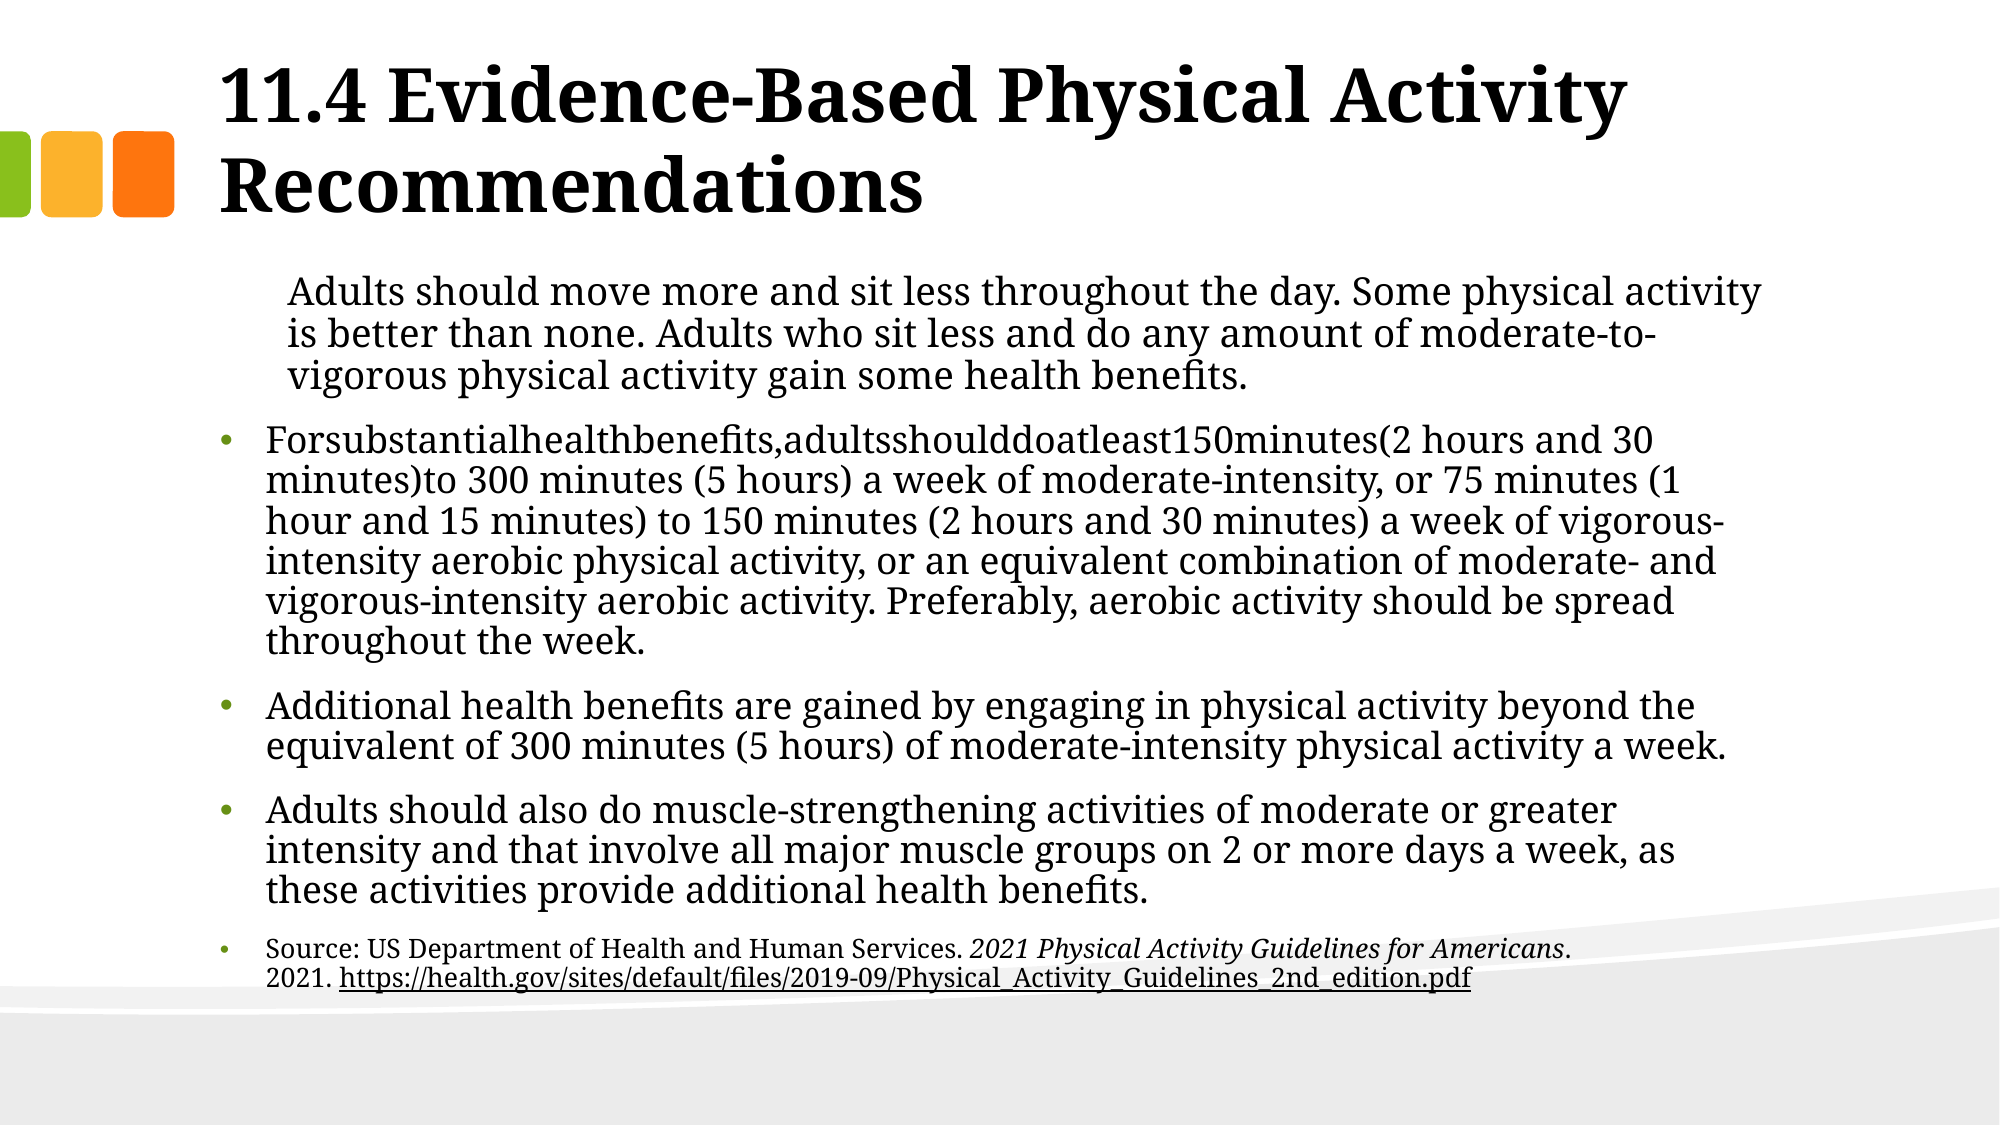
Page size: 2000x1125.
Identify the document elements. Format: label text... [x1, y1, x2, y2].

title 11.4 Evidence-Based Physical Activity Recommendations [199, 24, 1800, 238]
list Adults should move more and sit less throughout the day. Some physical activity is better than none. Adults who sit less and do any amount of moderate-to-vigorous physical activity gain some health benefits. Forsubstantialhealthbenefits,adultsshoulddoatleast150minutes(2 hours and 30 minutes)to 300 minutes (5 hours) a week of moderate-intensity, or 75 minutes (1 hour and 15 minutes) to 150 minutes (2 hours and 30 minutes) a week of vigorous-intensity aerobic physical activity, or an equivalent combination of moderate- and vigorous-intensity aerobic activity. Preferably, aerobic activity should be spread throughout the week. Additional health benefits are gained by engaging in physical activity beyond the equivalent of 300 minutes (5 hours) of moderate-intensity physical activity a week. Adults should also do muscle-strengthening activities of moderate or greater intensity and that involve all major muscle groups on 2 or more days a week, as these activities provide additional health benefits. Source: US Department of Health and Human Services. 2021 Physical Activity Guidelines for Americans. 2021. https://health.gov/sites/default/files/2019-09/Physical_Activity_Guidelines_2nd_edition.pdf [199, 262, 1800, 1013]
